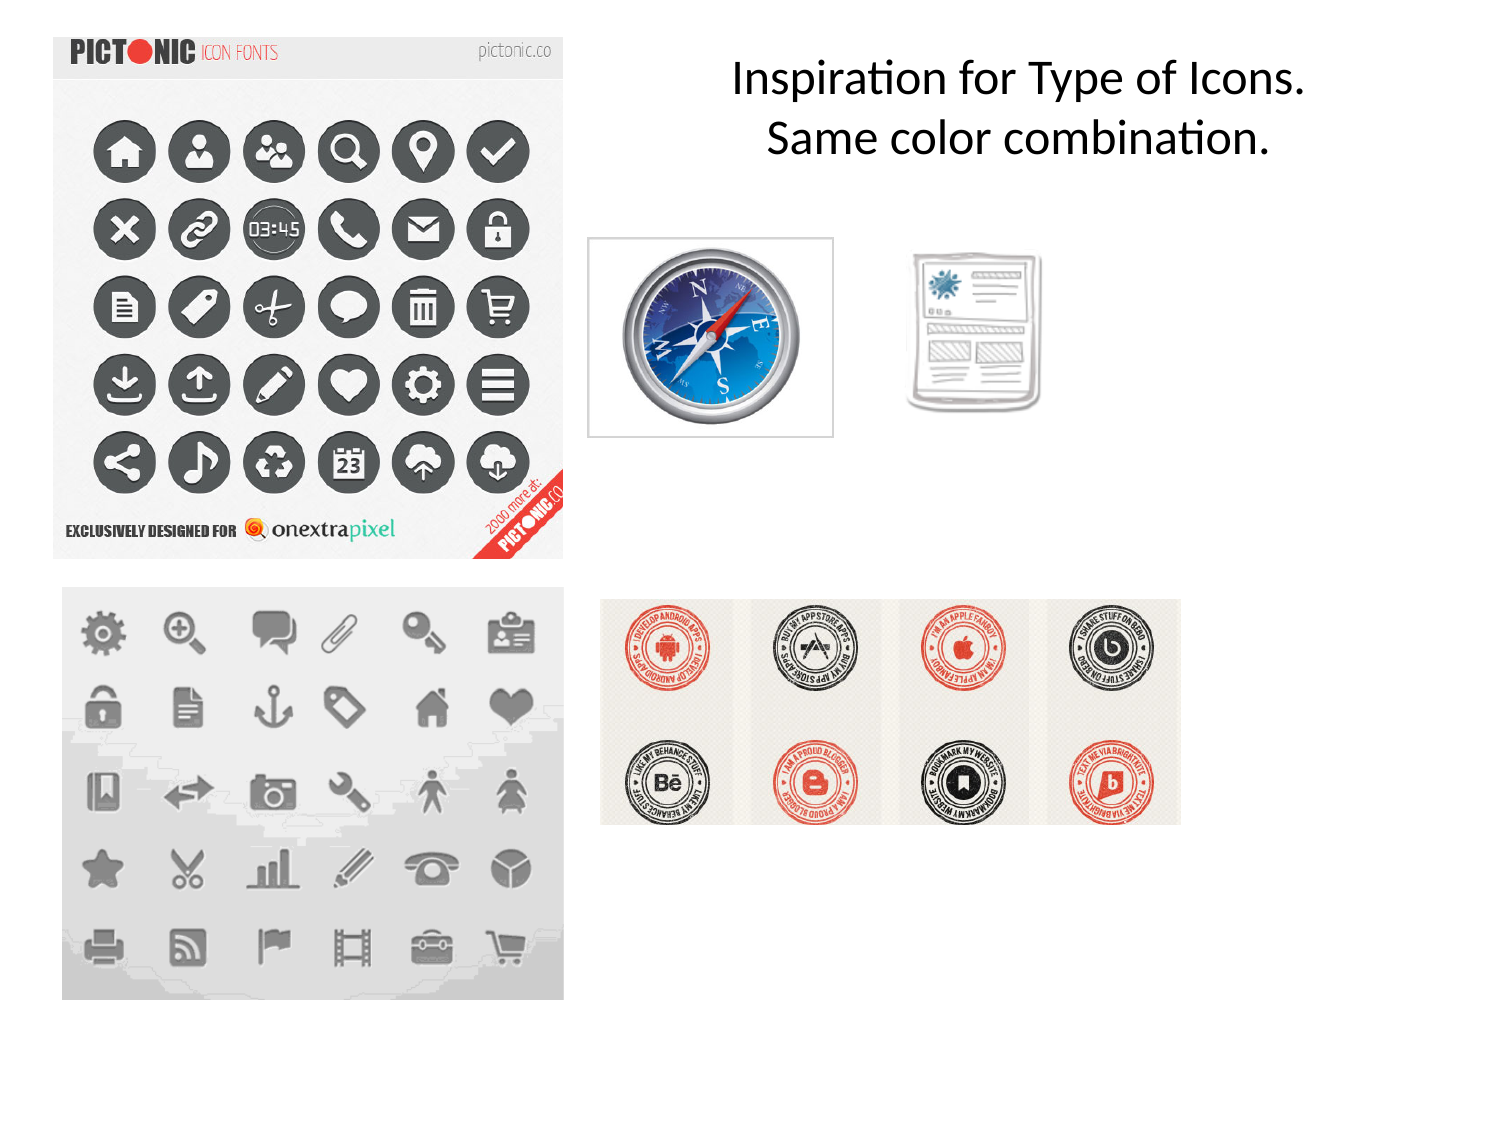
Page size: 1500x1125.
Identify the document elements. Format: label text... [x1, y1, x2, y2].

picture [49, 37, 563, 560]
picture [587, 237, 834, 438]
picture [599, 599, 1181, 826]
text_box Inspiration for Type of Icons. Same color combination. [563, 37, 1475, 173]
picture [849, 212, 1101, 448]
picture [62, 587, 566, 1001]
